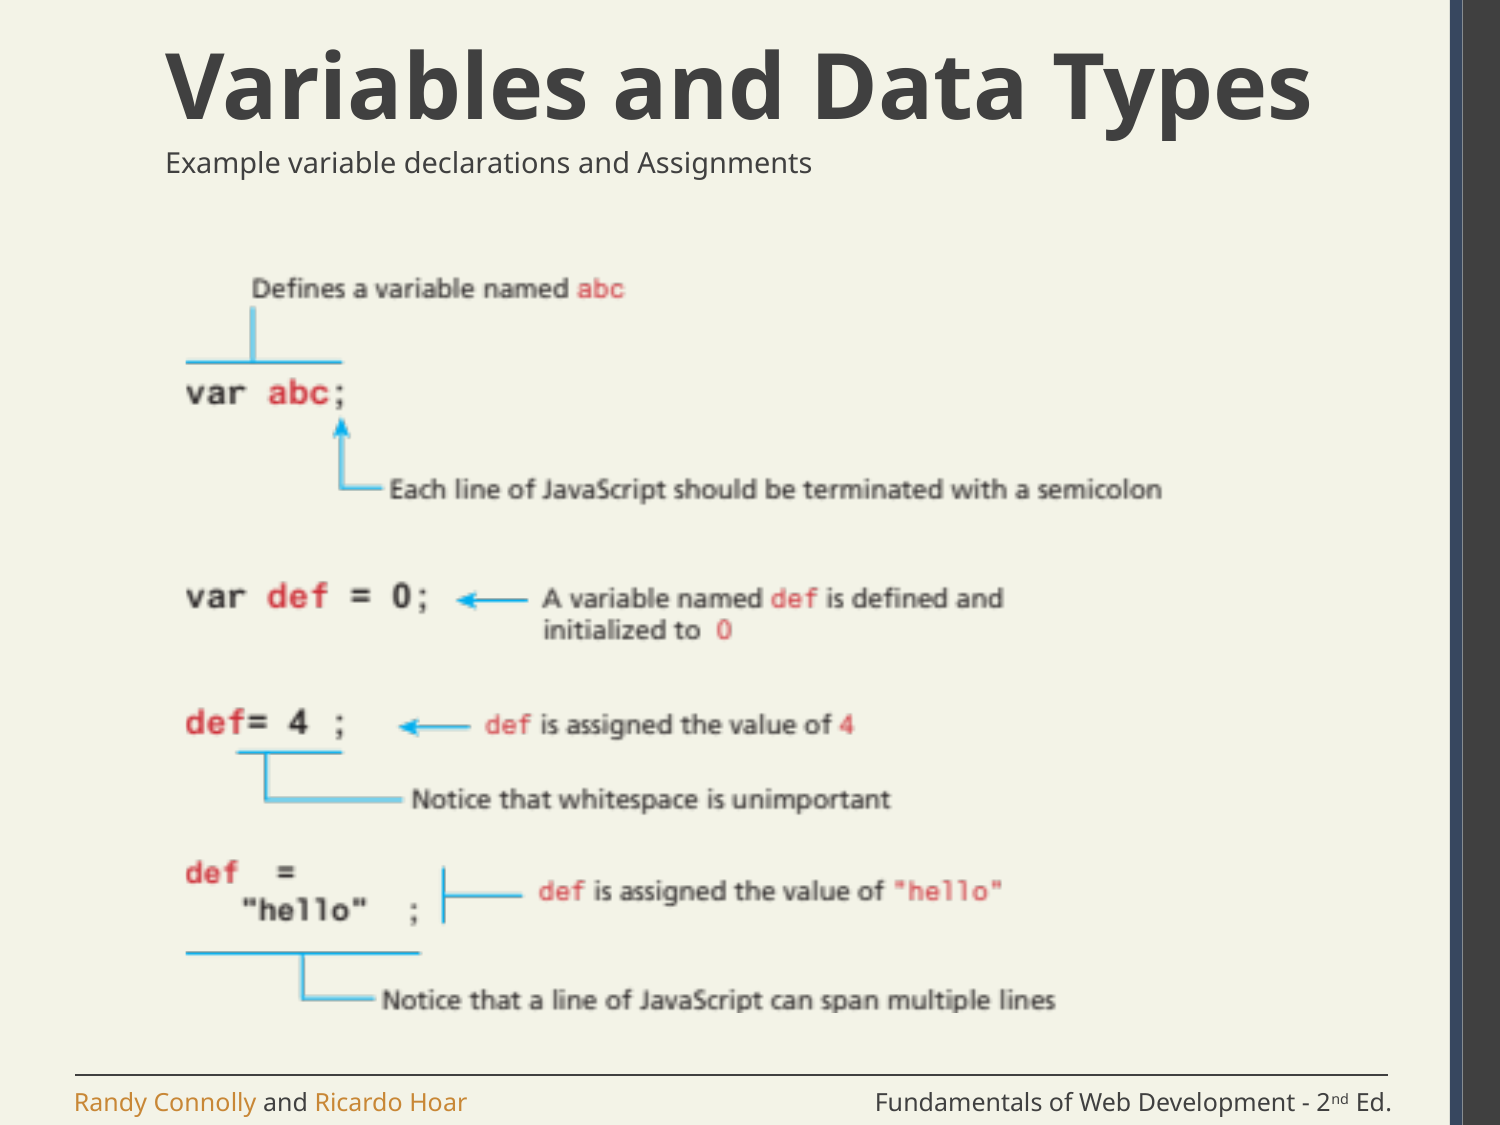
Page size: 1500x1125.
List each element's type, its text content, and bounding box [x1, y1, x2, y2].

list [149, 269, 1201, 1013]
title Variables and Data Types [150, 20, 1425, 188]
list Example variable declarations and Assignments [150, 137, 1200, 188]
